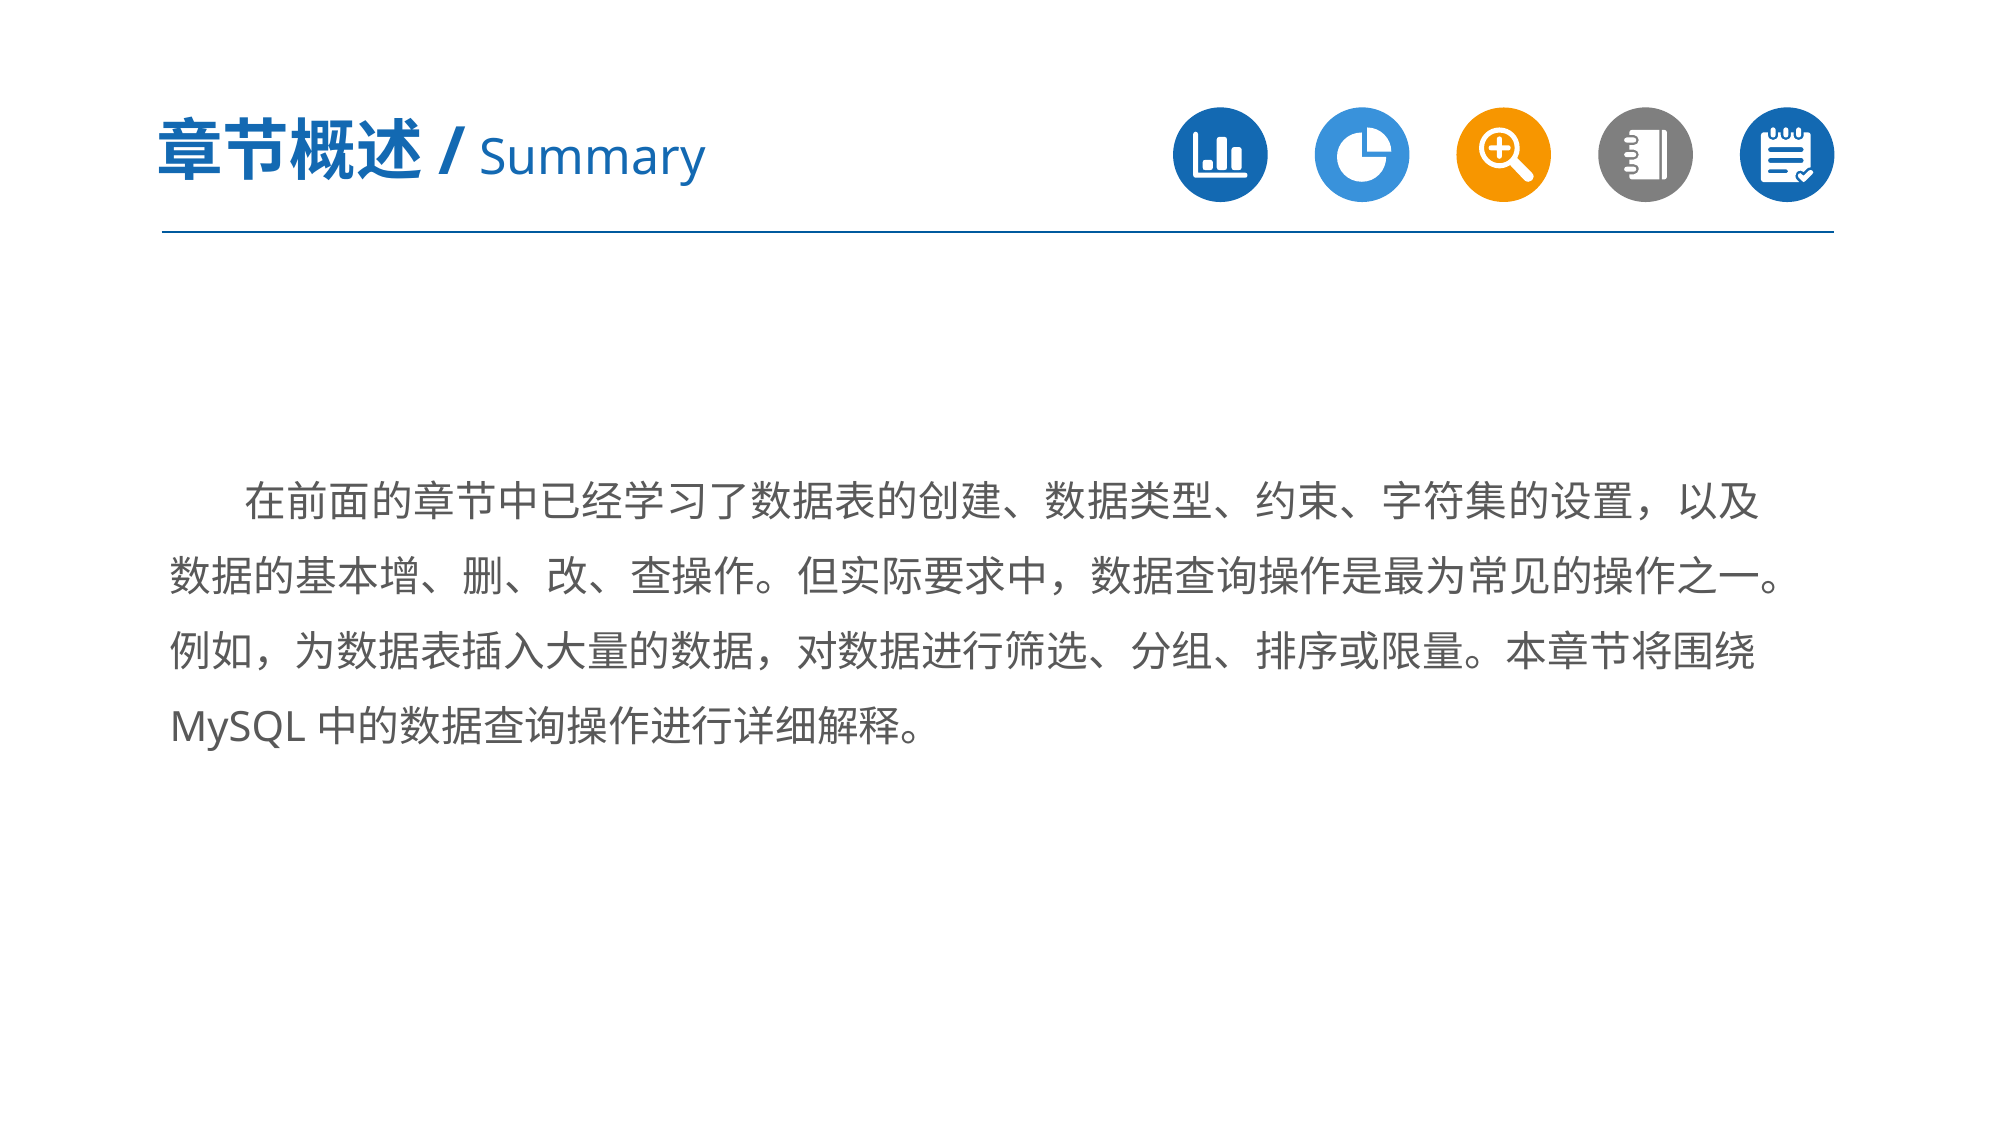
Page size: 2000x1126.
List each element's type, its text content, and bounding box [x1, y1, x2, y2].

text_box 在前面的章节中已经学习了数据表的创建、数据类型、约束、字符集的设置，以及数据的基本增、删、改、查操作。但实际要求中，数据查询操作是最为常见的操作之一。例如，为数据表插入大量的数据，对数据进行筛选、分组、排序或限量。本章节将围绕MySQL中的数据查询操作进行详细解释。 [149, 439, 1781, 948]
text_box 章节概述/ Summary [110, 93, 752, 203]
